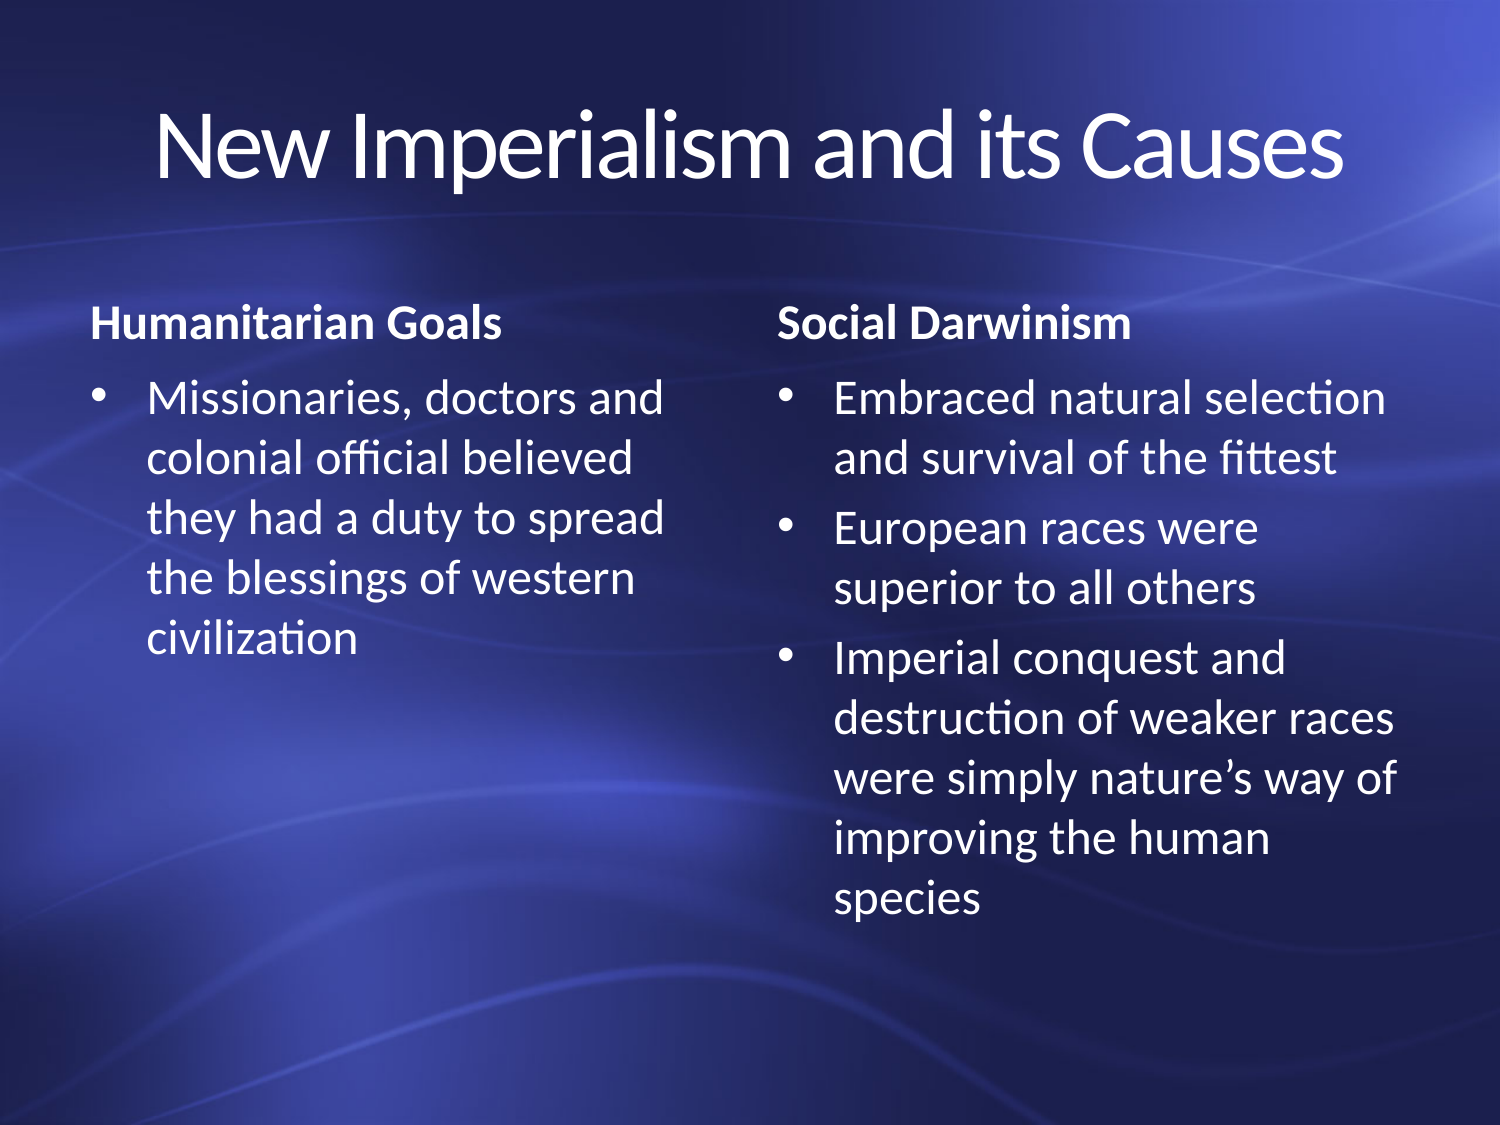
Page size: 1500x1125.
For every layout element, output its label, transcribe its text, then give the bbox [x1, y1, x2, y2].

picture [0, 0, 1500, 1125]
list Social Darwinism [761, 251, 1425, 356]
title New Imperialism and its Causes [75, 45, 1425, 233]
list Missionaries, doctors and colonial official believed they had a duty to spread the blessings of western civilization [75, 356, 738, 1005]
list Humanitarian Goals [75, 251, 738, 356]
list Embraced natural selection and survival of the fittest European races were superior to all others Imperial conquest and destruction of weaker races were simply nature’s way of improving the human species [761, 356, 1425, 1005]
